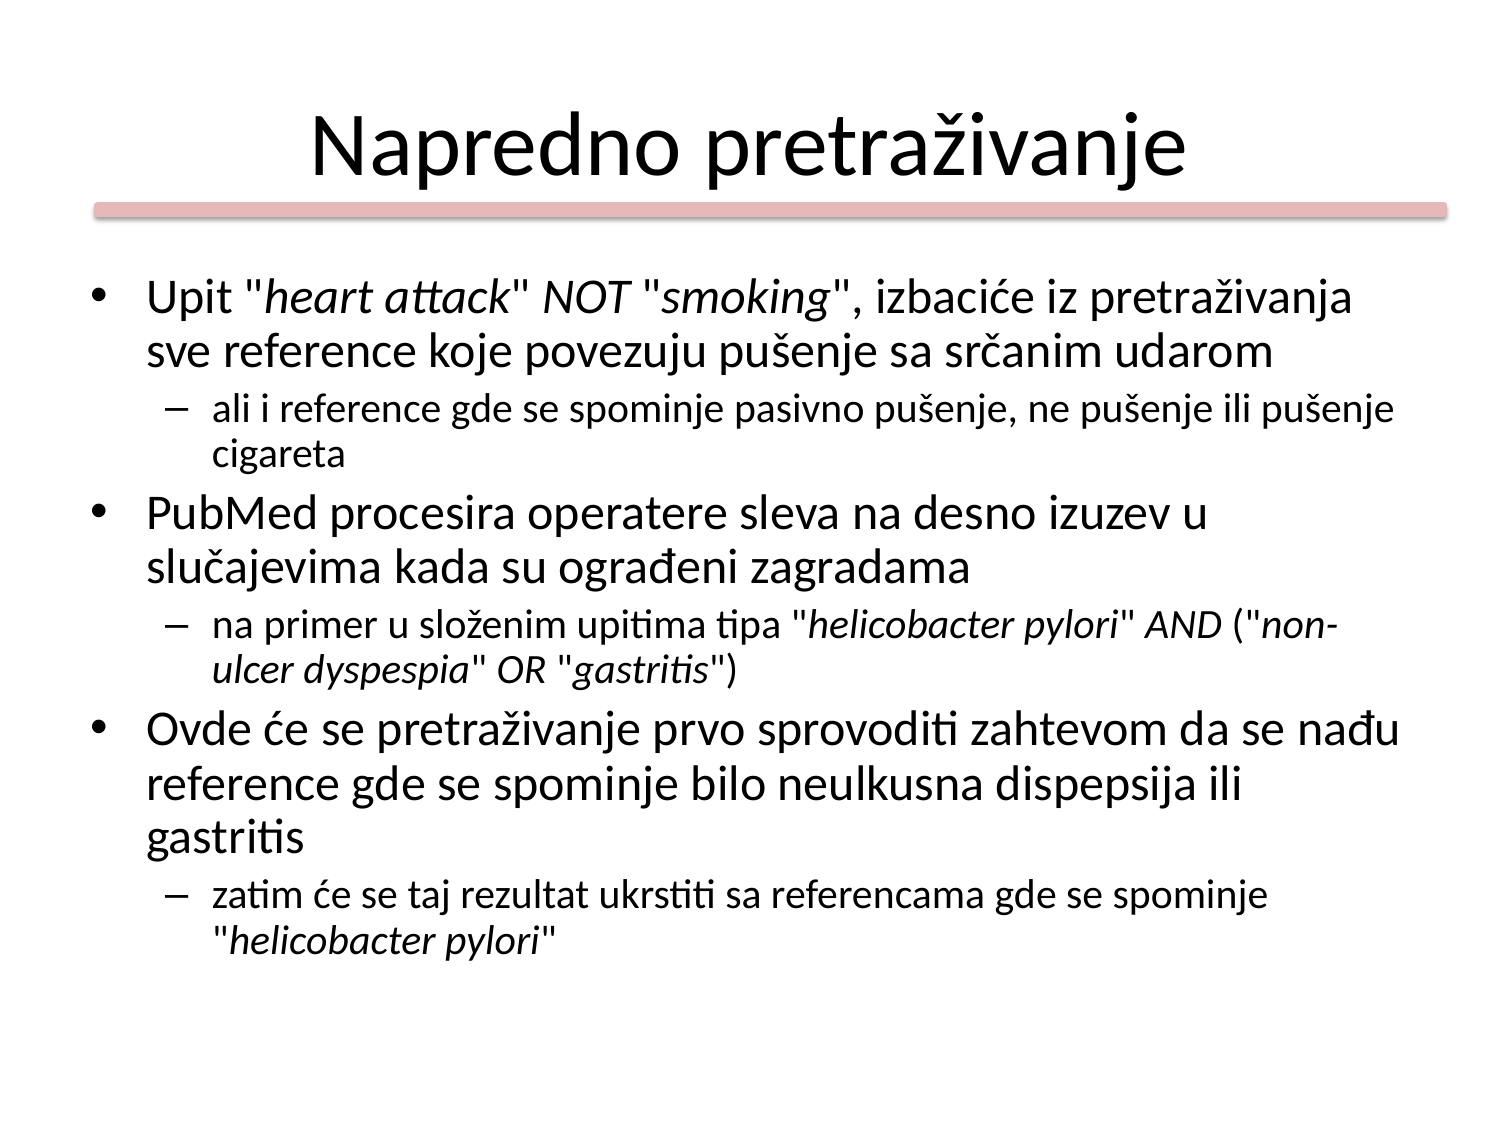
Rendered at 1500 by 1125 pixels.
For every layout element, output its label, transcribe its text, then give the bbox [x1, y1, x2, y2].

title Napredno pretraživanje [75, 45, 1425, 233]
picture [87, 197, 1454, 228]
list Upit "heart attack" NOT "smoking", izbaciće iz pretraživanja sve reference koje povezuju pušenje sa srčanim udarom ali i reference gde se spominje pasivno pušenje, ne pušenje ili pušenje cigareta PubMed procesira operatere sleva na desno izuzev u slučajevima kada su ograđeni zagradama na primer u složenim upitima tipa "helicobacter pylori" AND ("non-ulcer dyspespia" OR "gastritis") Ovde će se pretraživanje prvo sprovoditi zahtevom da se nađu reference gde se spominje bilo neulkusna dispepsija ili gastritis zatim će se taj rezultat ukrstiti sa referencama gde se spominje "helicobacter pylori" [75, 262, 1425, 1005]
